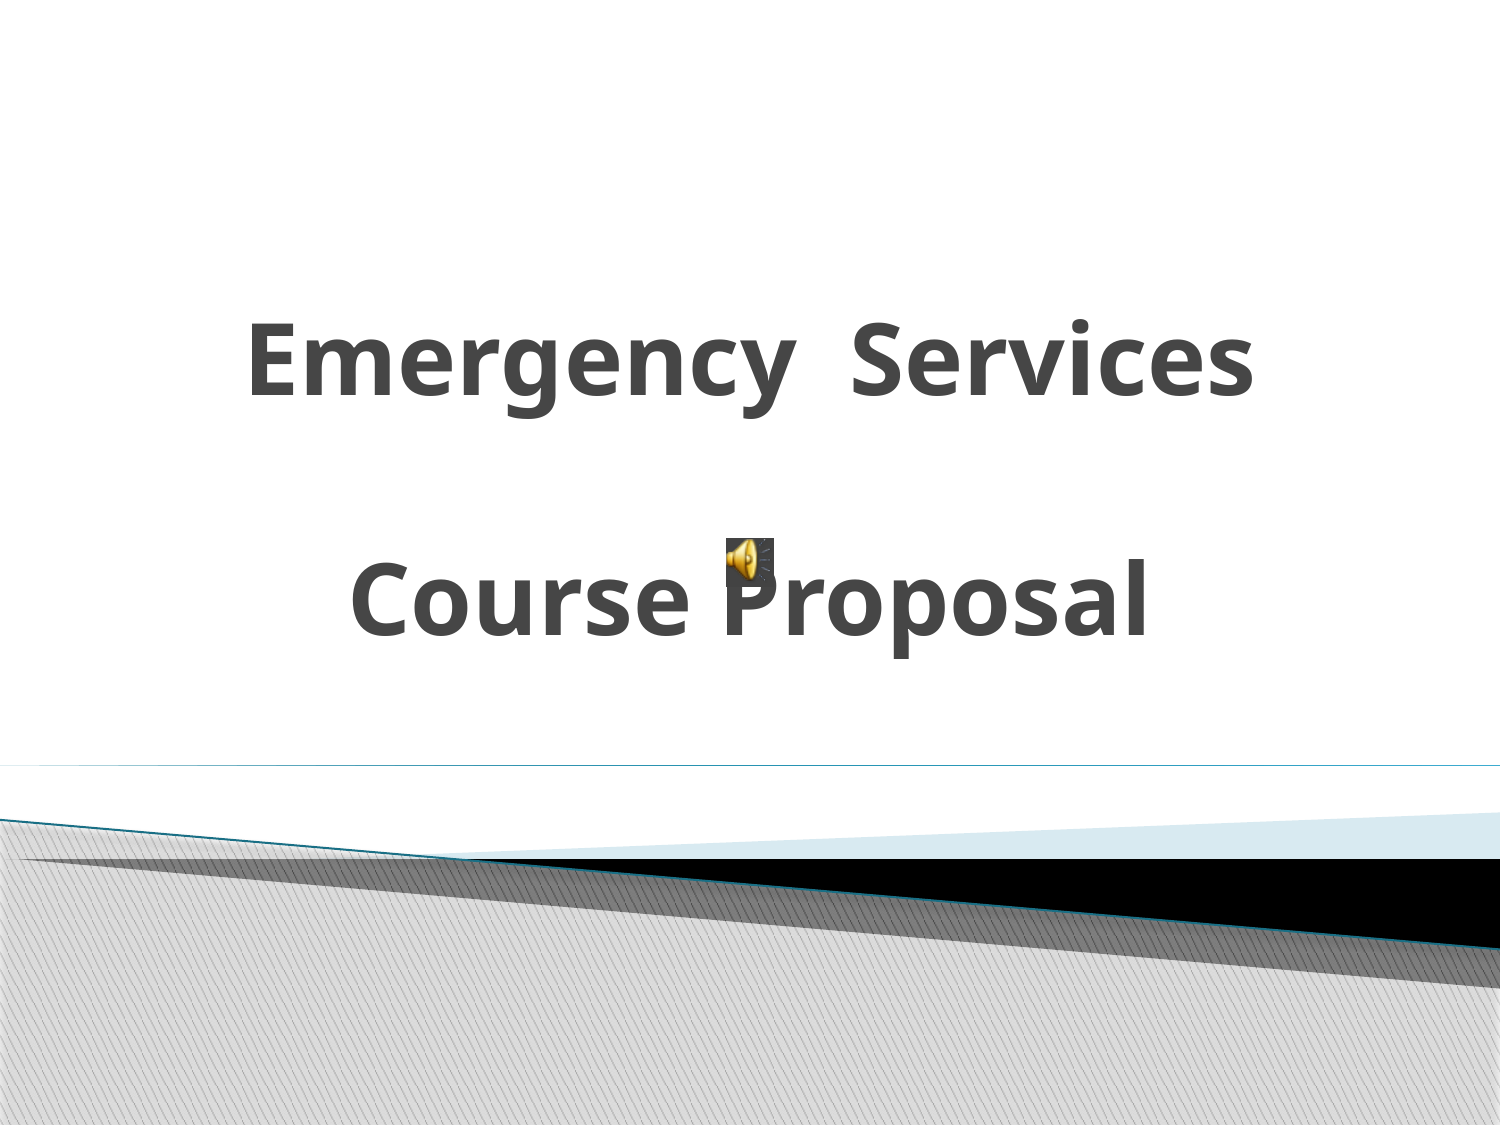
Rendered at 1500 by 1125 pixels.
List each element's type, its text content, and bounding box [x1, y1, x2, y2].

picture [724, 537, 776, 588]
picture [5, 859, 1500, 989]
title Emergency Services Course Proposal [112, 0, 1388, 663]
